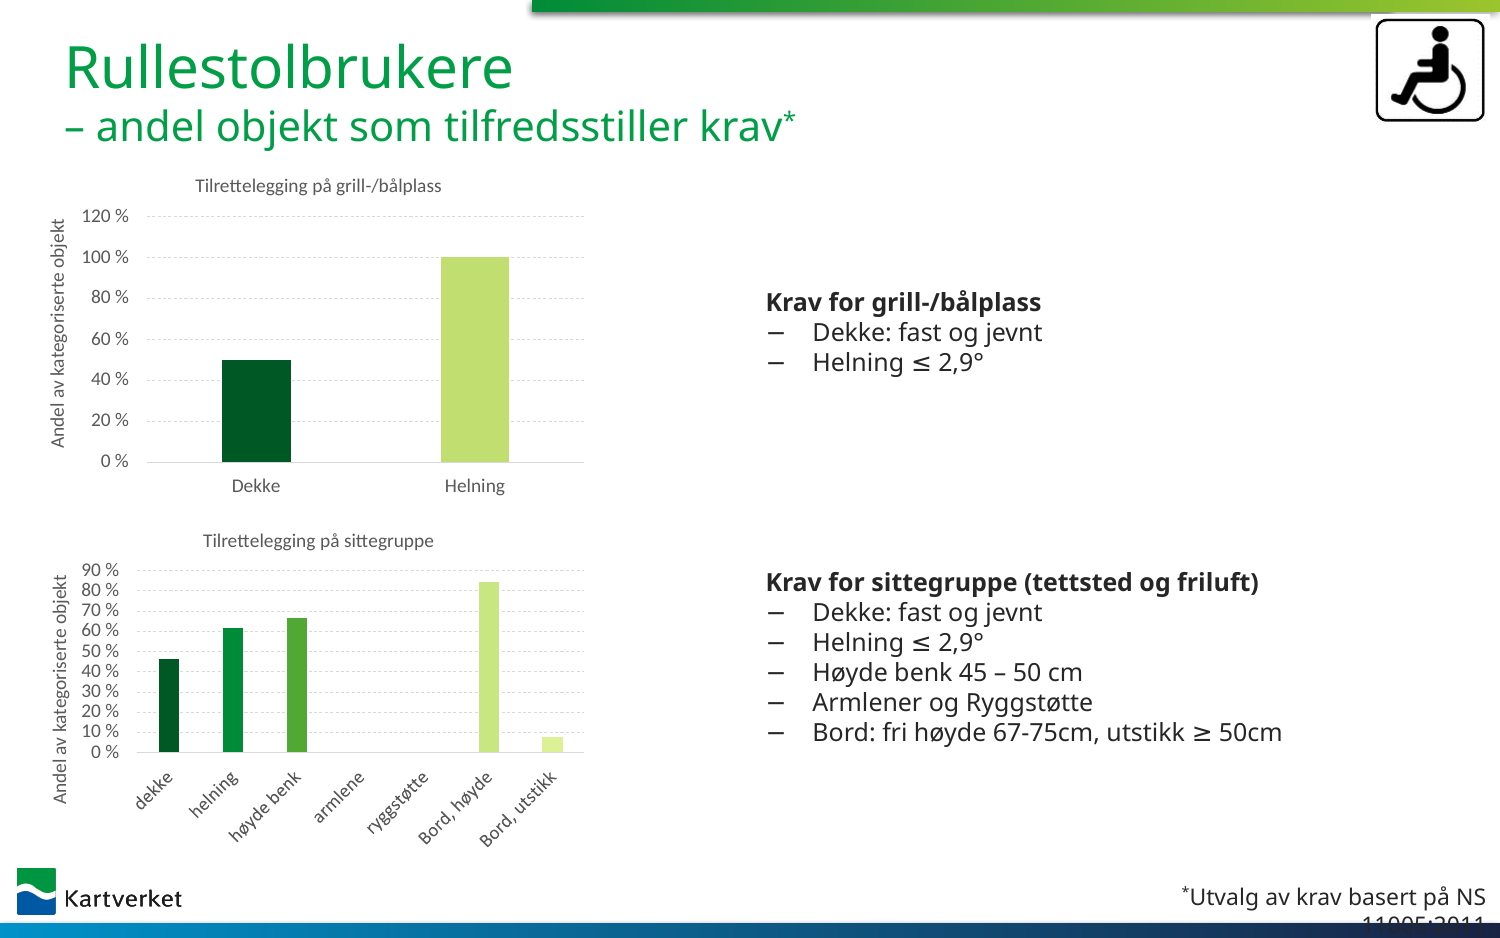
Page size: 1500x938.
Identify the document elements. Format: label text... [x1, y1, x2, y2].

picture [1371, 13, 1491, 127]
text_box Krav for grill-/bålplass Dekke: fast og jevnt Helning ≤ 2,9° [750, 279, 1452, 384]
text_box *Utvalg av krav basert på NS 11005:2011 [1068, 873, 1500, 938]
picture [41, 166, 596, 505]
text_box Krav for sittegruppe (tettsted og friluft) Dekke: fast og jevnt Helning ≤ 2,9° Høyde benk 45 – 50 cm Armlener og Ryggstøtte Bord: fri høyde 67-75cm, utstikk ≥ 50cm [750, 559, 1500, 754]
picture [41, 520, 596, 859]
text_box Rullestolbrukere – andel objekt som tilfredsstiller krav* [49, 14, 1431, 158]
